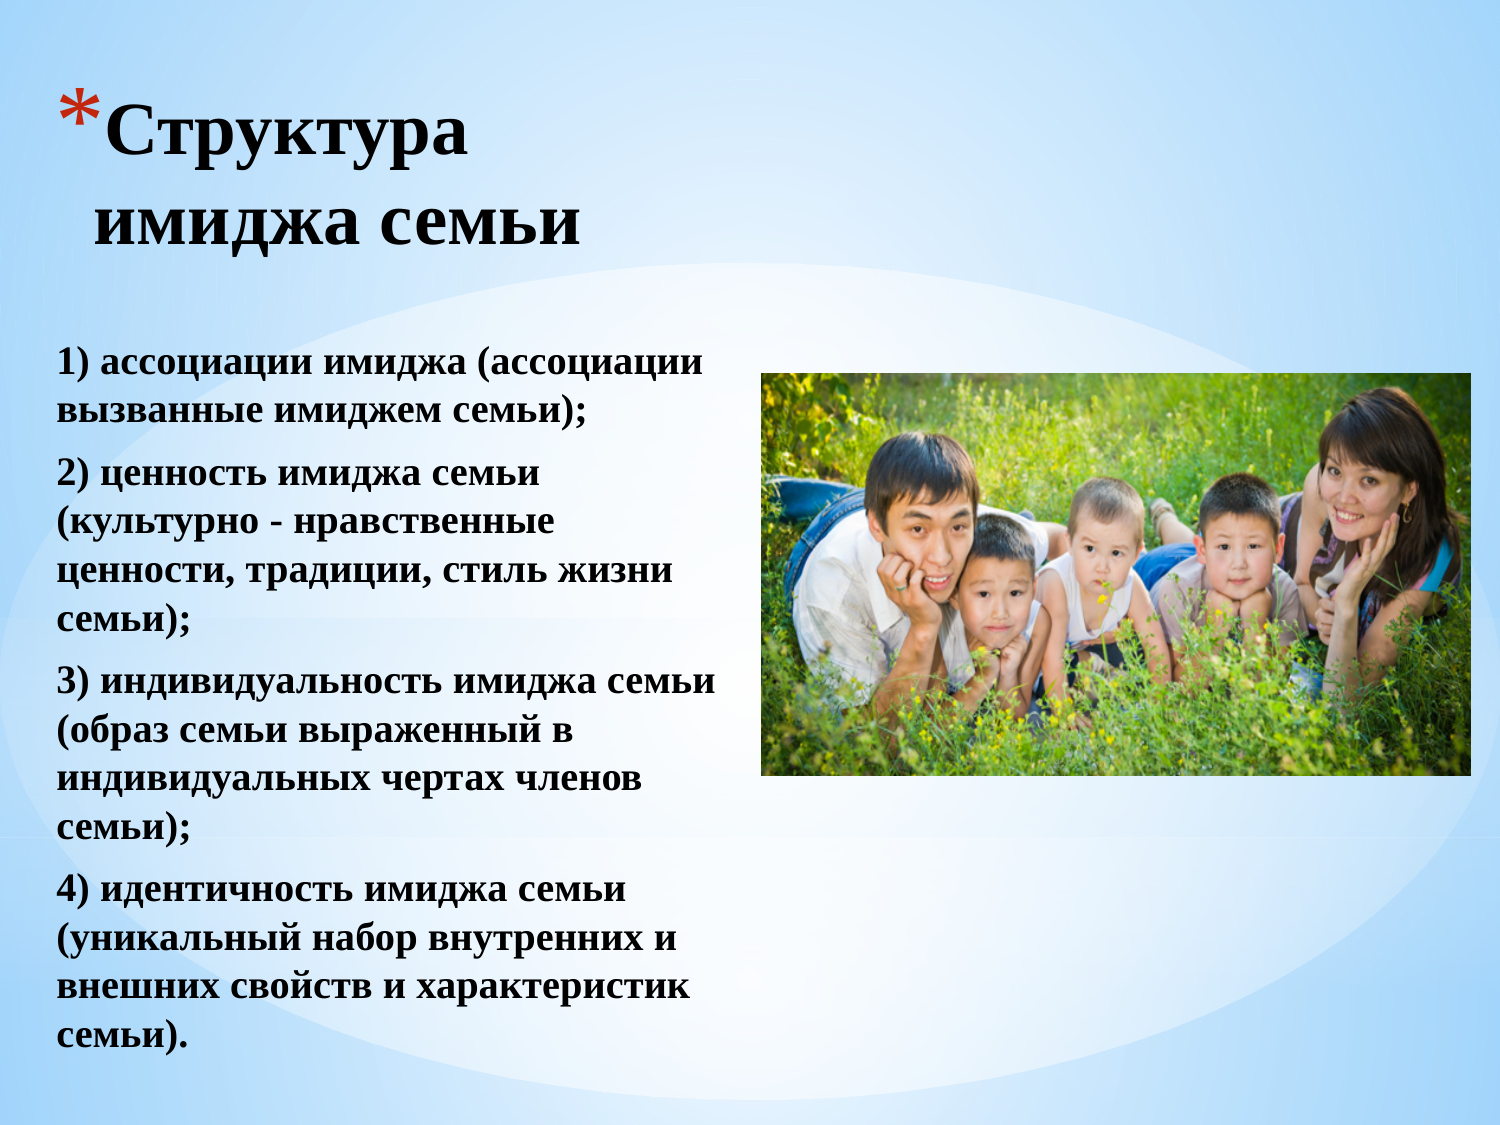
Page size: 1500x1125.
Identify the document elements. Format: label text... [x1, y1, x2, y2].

title Структура имиджа семьи [41, 42, 735, 268]
list 1) ассоциации имиджа (ассоциации вызванные имиджем семьи); 2) ценность имиджа семьи (культурно - нравственные ценности, традиции, стиль жизни семьи); 3) индивидуальность имиджа семьи (образ семьи выраженный в индивидуальных чертах членов семьи); 4) идентичность имиджа семьи (уникальный набор внутренних и внешних свойств и характеристик семьи). [41, 326, 733, 1071]
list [761, 373, 1471, 776]
